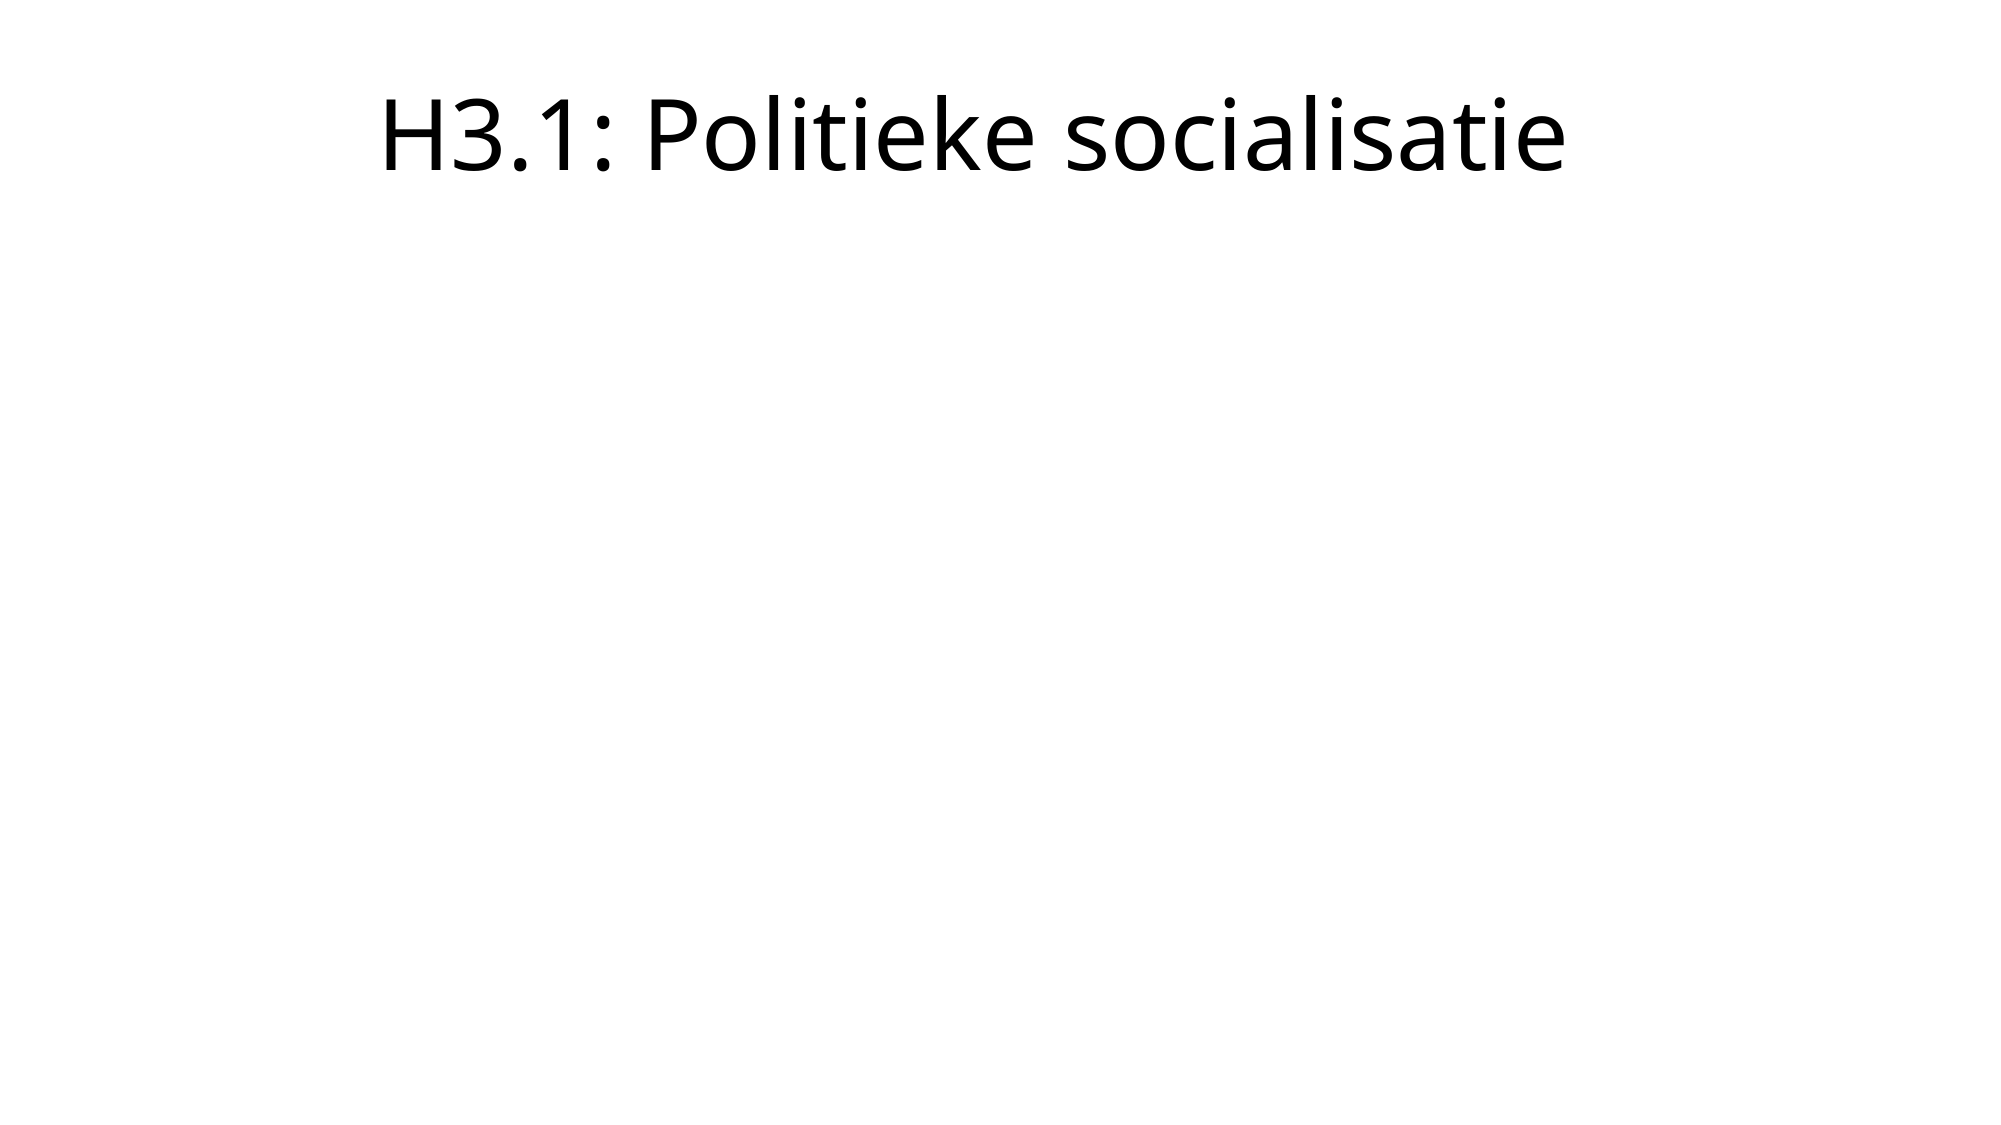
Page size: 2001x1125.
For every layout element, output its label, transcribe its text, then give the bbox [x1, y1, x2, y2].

title H3.1: Politieke socialisatie [362, 58, 1638, 200]
